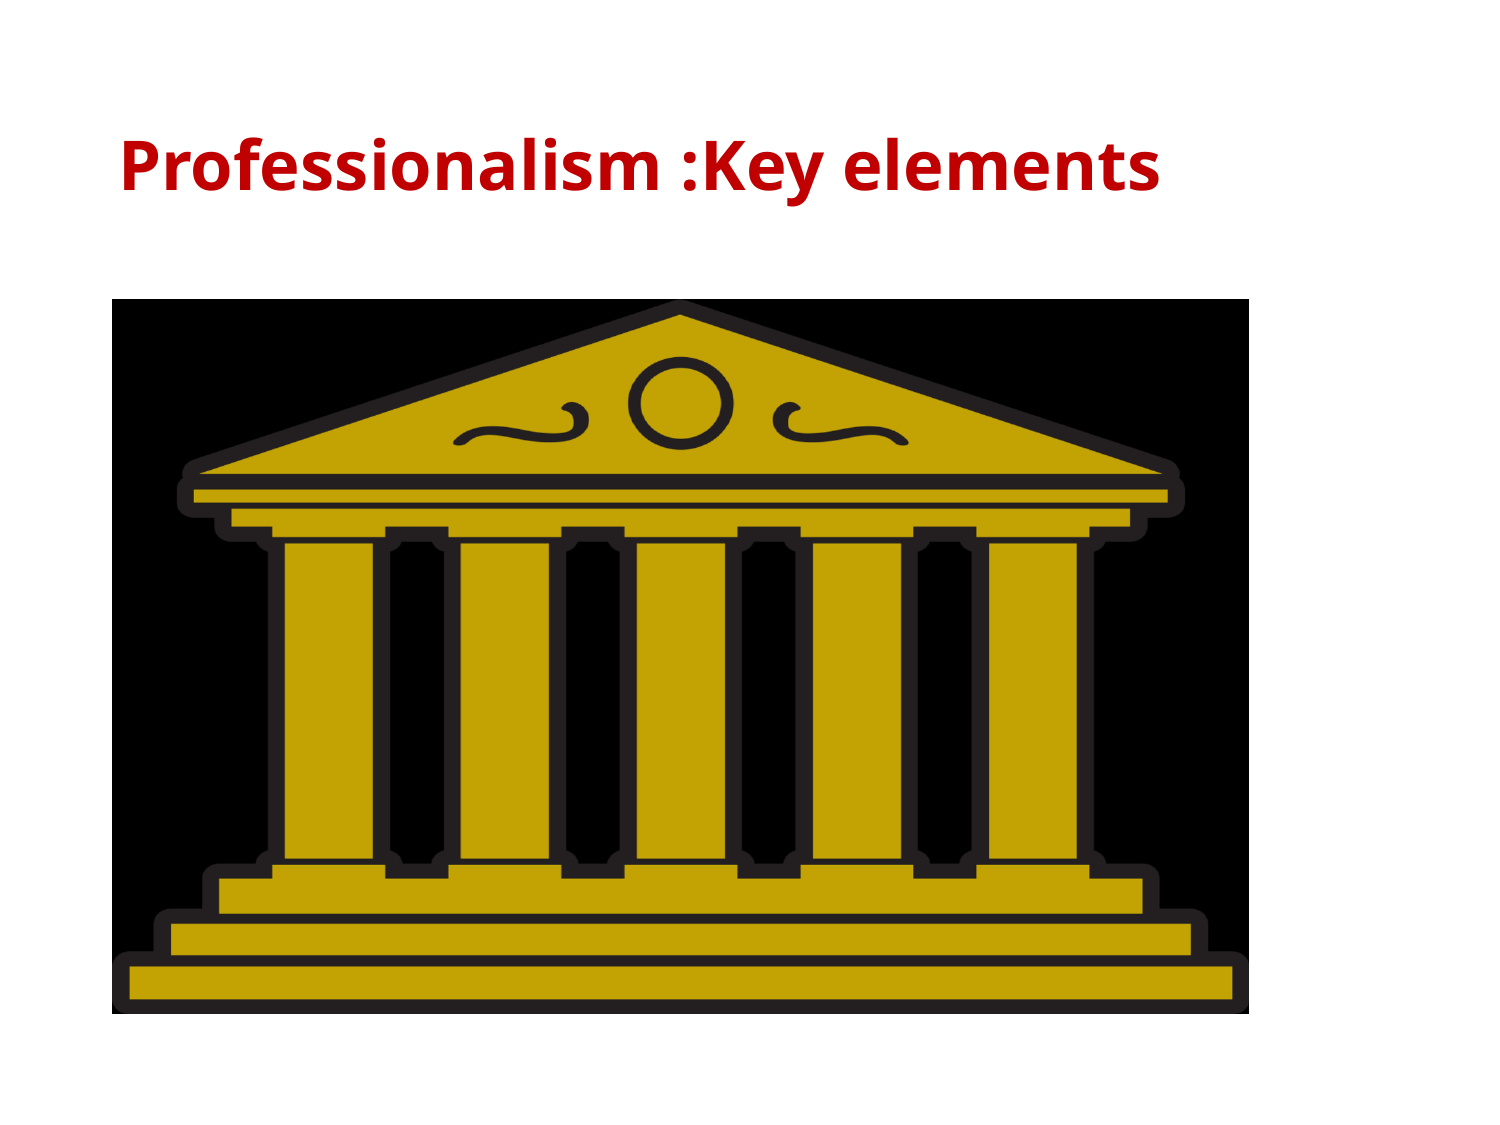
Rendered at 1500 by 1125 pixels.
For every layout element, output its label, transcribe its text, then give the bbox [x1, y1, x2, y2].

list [112, 299, 1249, 1014]
title Professionalism :Key elements [103, 59, 1397, 278]
